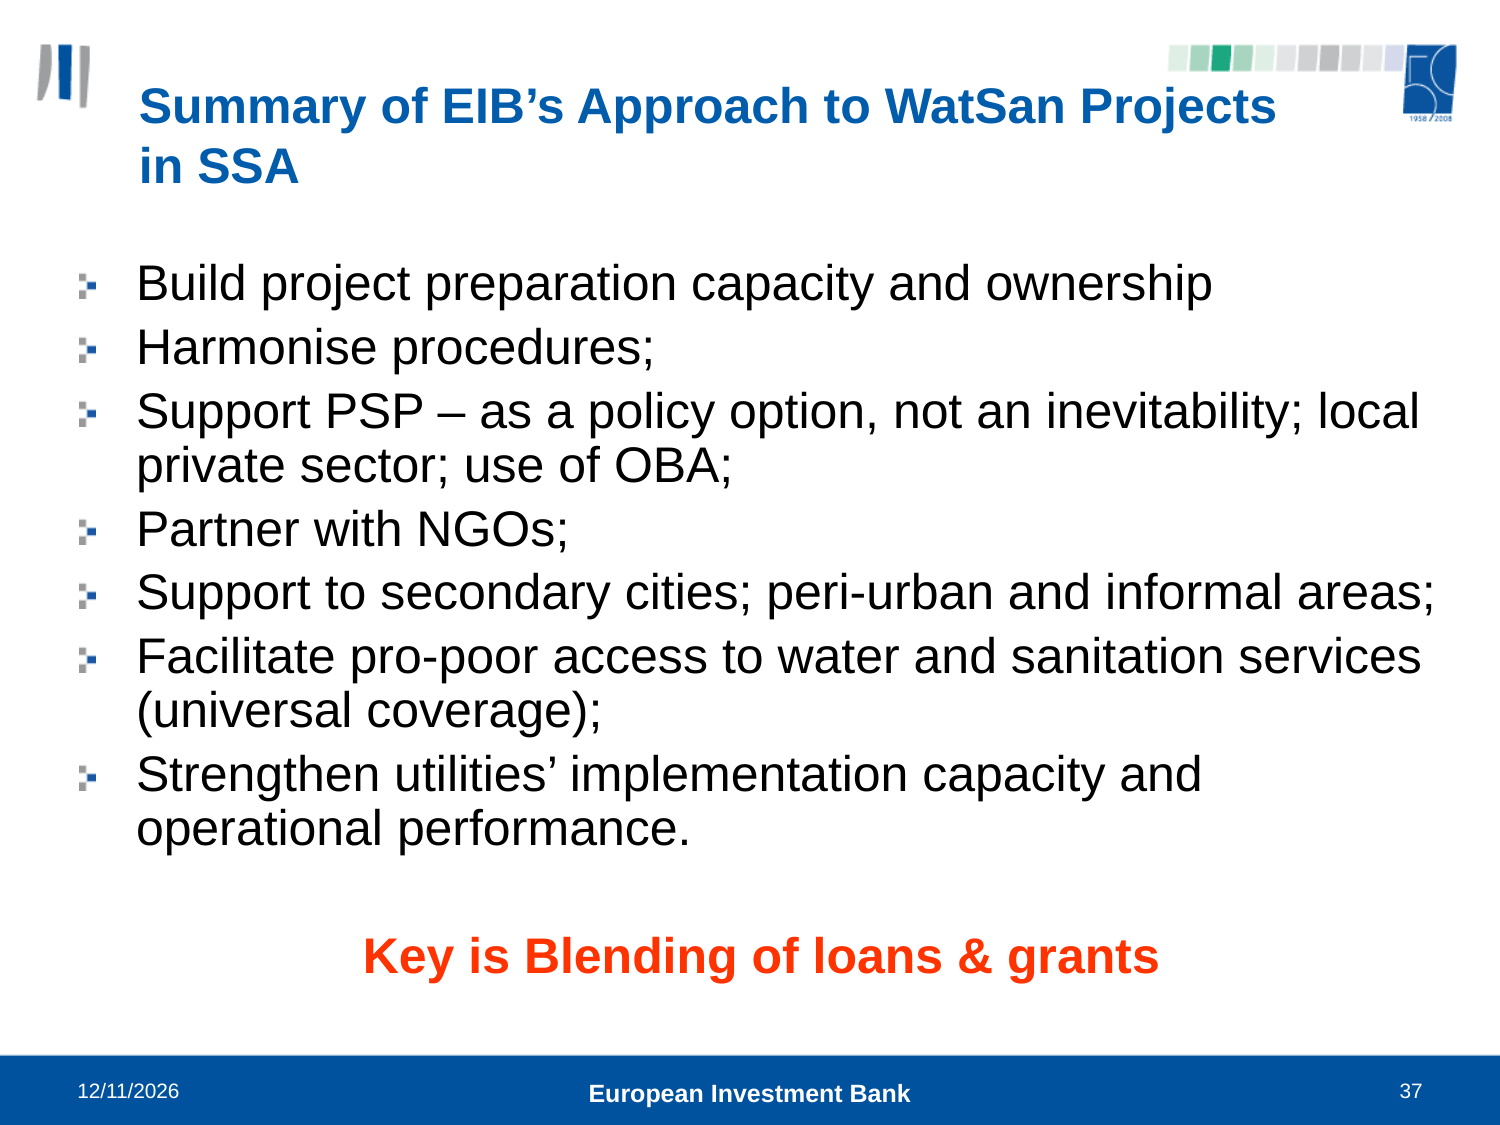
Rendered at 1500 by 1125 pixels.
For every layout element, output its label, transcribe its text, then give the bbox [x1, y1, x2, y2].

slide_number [62, 1070, 226, 1125]
list Build project preparation capacity and ownership Harmonise procedures; Support PSP – as a policy option, not an inevitability; local private sector; use of OBA; Partner with NGOs; Support to secondary cities; peri-urban and informal areas; Facilitate pro-poor access to water and sanitation services (universal coverage); Strengthen utilities’ implementation capacity and operational performance. Key is Blending of loans & grants [64, 184, 1459, 1005]
picture [0, 0, 1500, 1125]
slide_number 37 [1274, 1070, 1438, 1125]
footer European Investment Bank [229, 1070, 1271, 1125]
title Summary of EIB’s Approach to WatSan Projects in SSA [123, 66, 1341, 209]
